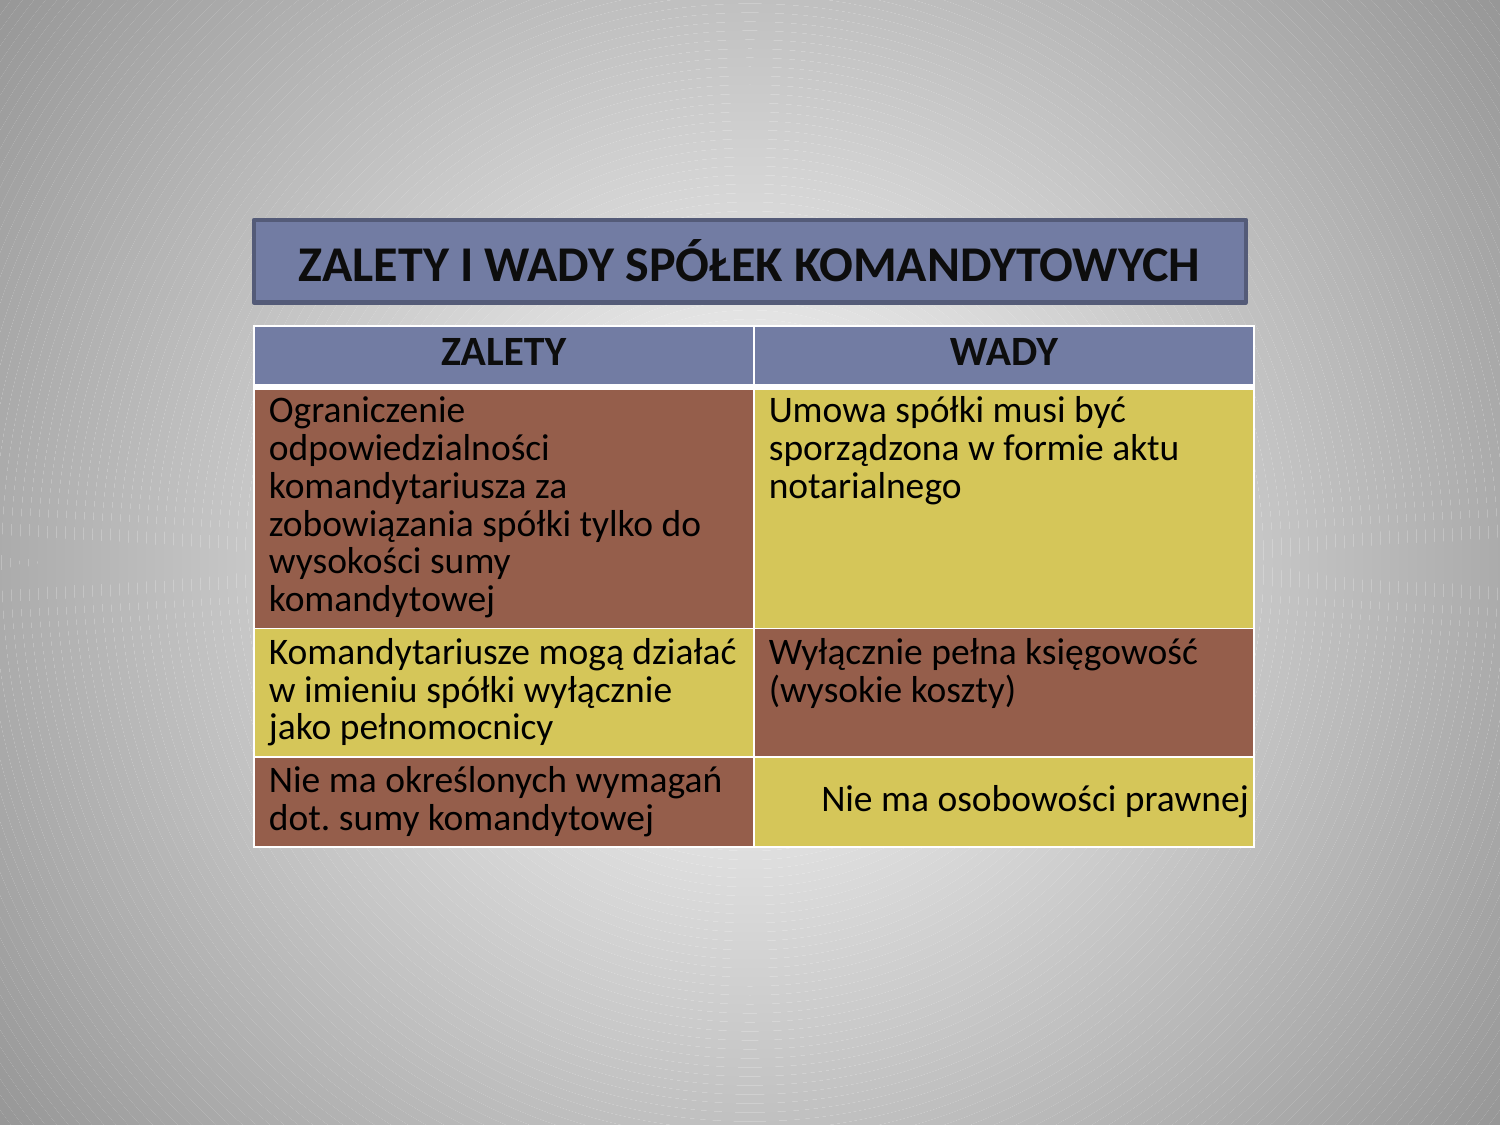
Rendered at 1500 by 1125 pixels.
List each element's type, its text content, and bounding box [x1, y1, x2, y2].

text_box ZALETY I WADY SPÓŁEK KOMANDYTOWYCH [252, 218, 1248, 305]
table_cell Wyłącznie pełna księgowość (wysokie koszty) [755, 629, 1253, 756]
table_header WADY [755, 327, 1253, 384]
table_cell Nie ma określonych wymagań dot. sumy komandytowej [255, 758, 753, 846]
table_header ZALETY [255, 327, 753, 384]
table_cell Umowa spółki musi być sporządzona w formie aktu notarialnego [755, 390, 1253, 628]
table_cell Komandytariusze mogą działać w imieniu spółki wyłącznie jako pełnomocnicy [255, 629, 753, 756]
table_cell Ograniczenie odpowiedzialności komandytariusza za zobowiązania spółki tylko do wysokości sumy komandytowej [255, 390, 753, 628]
table_cell Nie ma osobowości prawnej [755, 758, 1253, 846]
